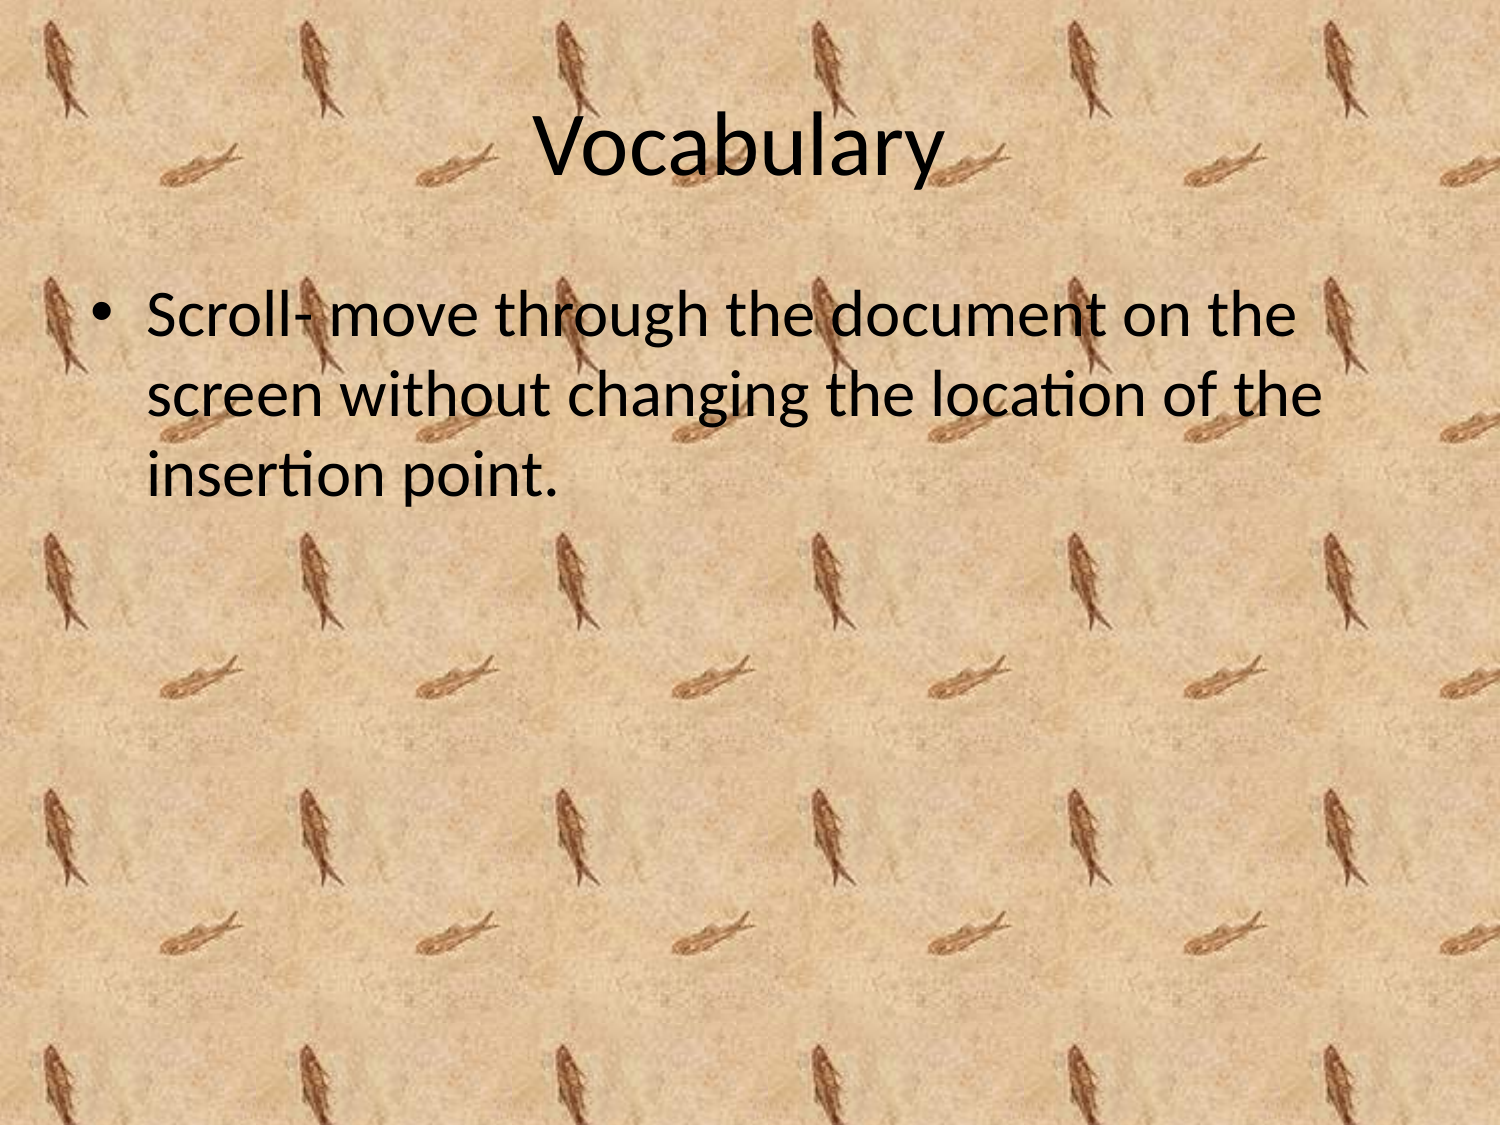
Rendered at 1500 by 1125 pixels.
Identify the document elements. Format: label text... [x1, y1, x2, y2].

title Vocabulary [75, 45, 1425, 233]
picture [0, 0, 1500, 1125]
list Scroll- move through the document on the screen without changing the location of the insertion point. [75, 262, 1425, 1005]
